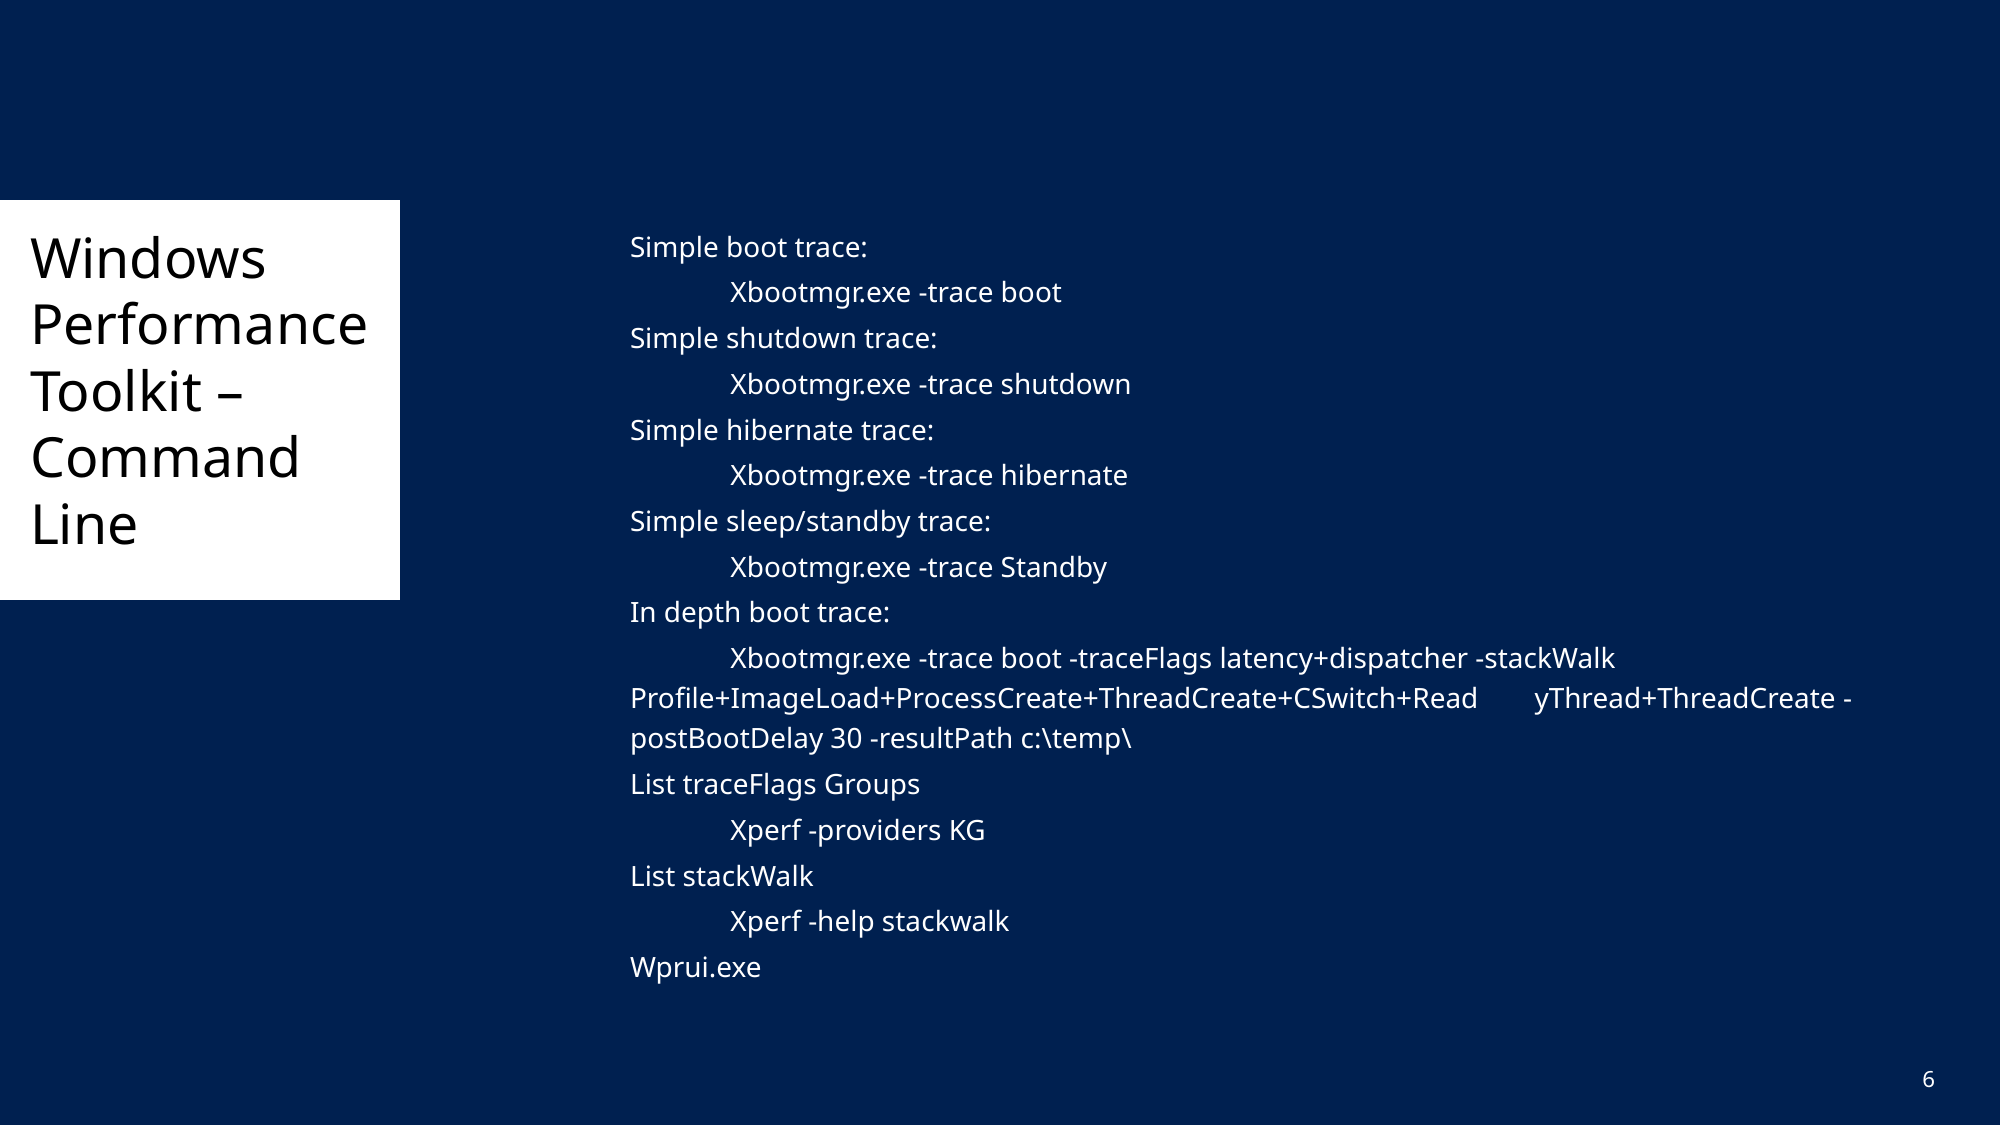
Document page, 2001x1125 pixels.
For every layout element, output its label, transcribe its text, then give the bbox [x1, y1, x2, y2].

list Simple boot trace: Xbootmgr.exe -trace boot Simple shutdown trace: Xbootmgr.exe -trace shutdown Simple hibernate trace: Xbootmgr.exe -trace hibernate Simple sleep/standby trace: Xbootmgr.exe -trace Standby In depth boot trace: Xbootmgr.exe -trace boot -traceFlags latency+dispatcher -stackWalk Profile+ImageLoad+ProcessCreate+ThreadCreate+CSwitch+Read yThread+ThreadCreate -postBootDelay 30 -resultPath c:\temp\ List traceFlags Groups Xperf -providers KG List stackWalk Xperf -help stackwalk Wprui.exe [600, 200, 1950, 1000]
title Windows Performance Toolkit – Command Line [0, 200, 400, 600]
slide_number 6 [1483, 1042, 1950, 1103]
